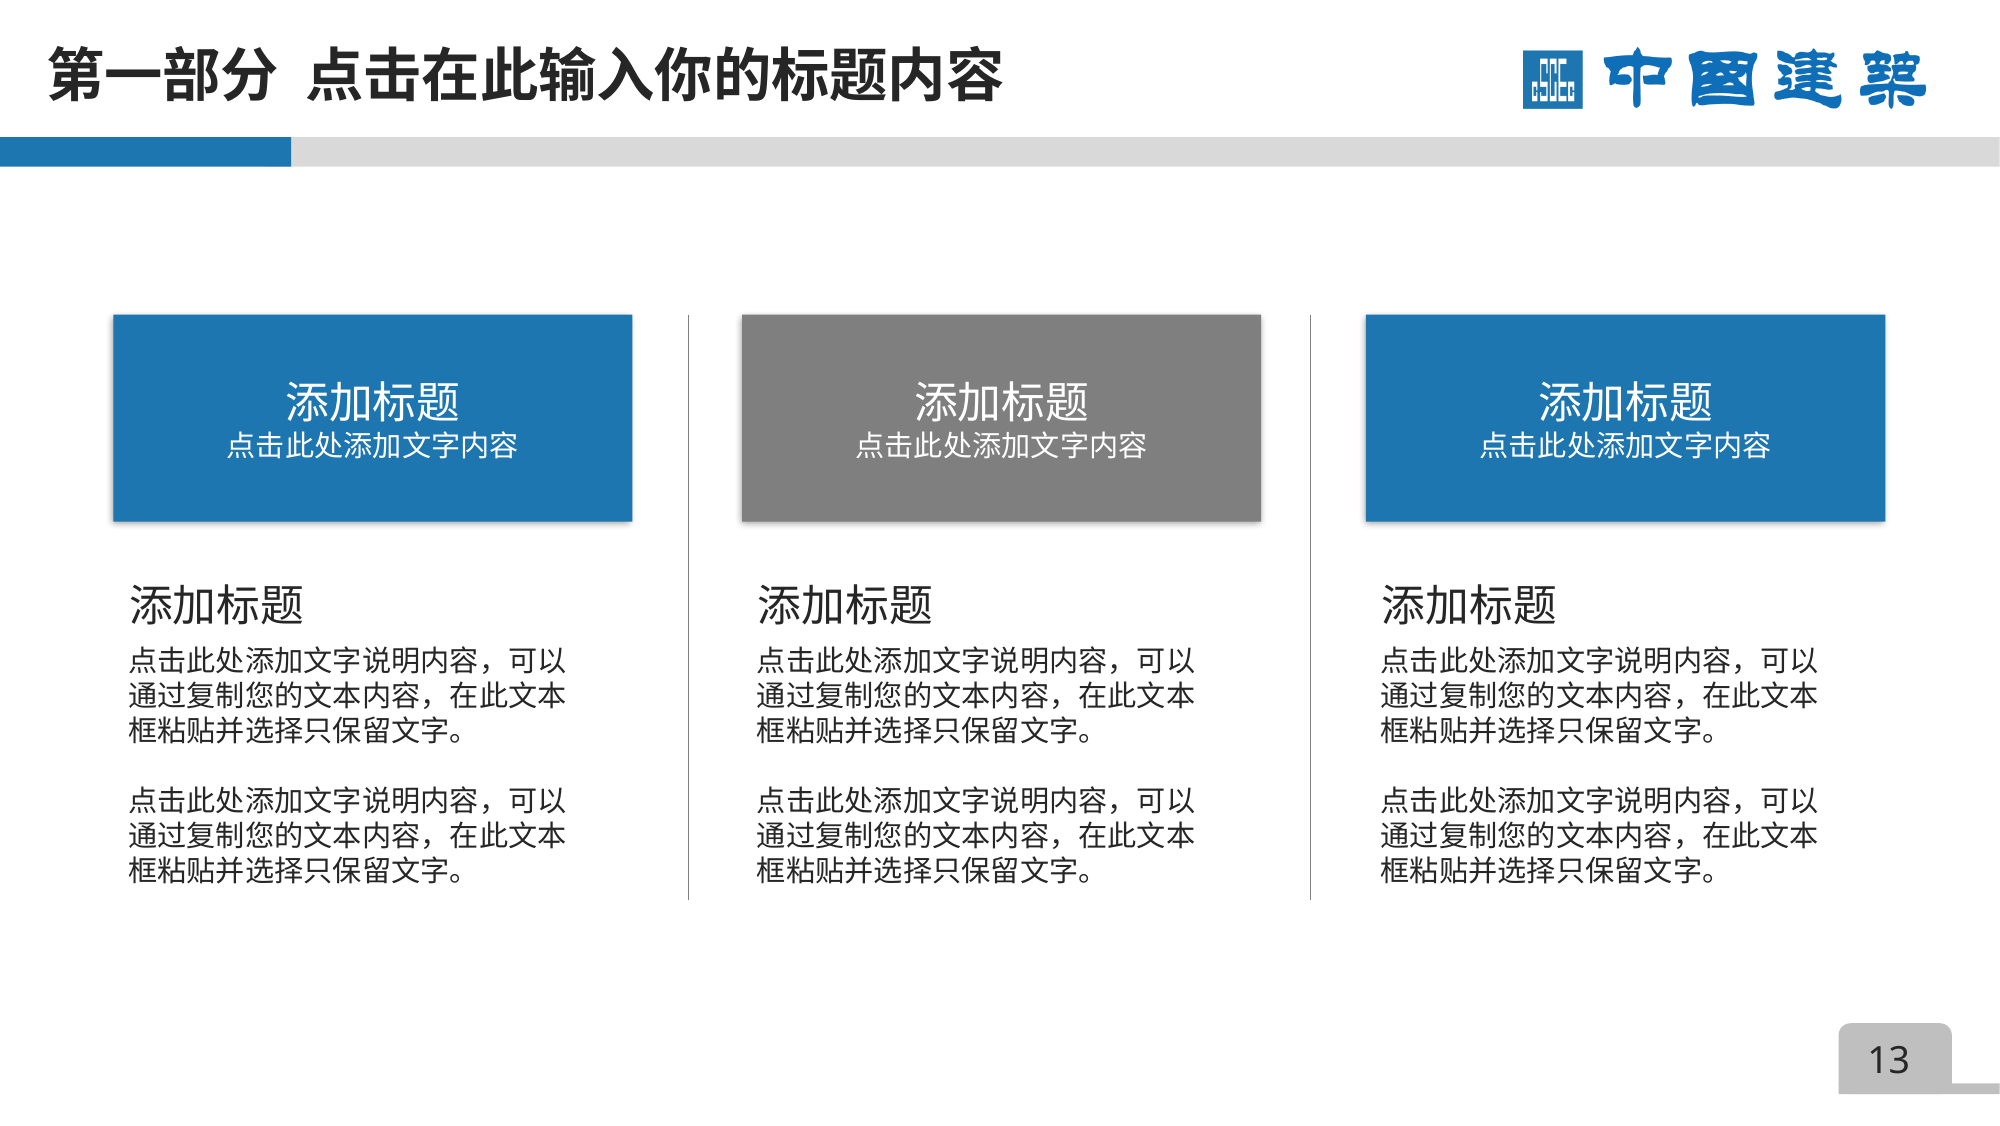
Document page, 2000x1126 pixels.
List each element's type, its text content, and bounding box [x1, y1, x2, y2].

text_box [741, 570, 1222, 898]
text_box 第一部分 点击在此输入你的标题内容 [31, 31, 1083, 116]
text_box 添加标题 点击此处添加文字内容 [1363, 311, 1888, 525]
picture [1523, 47, 1926, 109]
text_box 添加标题 点击此处添加文字内容 [110, 311, 635, 525]
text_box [113, 570, 593, 898]
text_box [1365, 570, 1846, 898]
text_box 添加标题 点击此处添加文字内容 [739, 311, 1264, 525]
